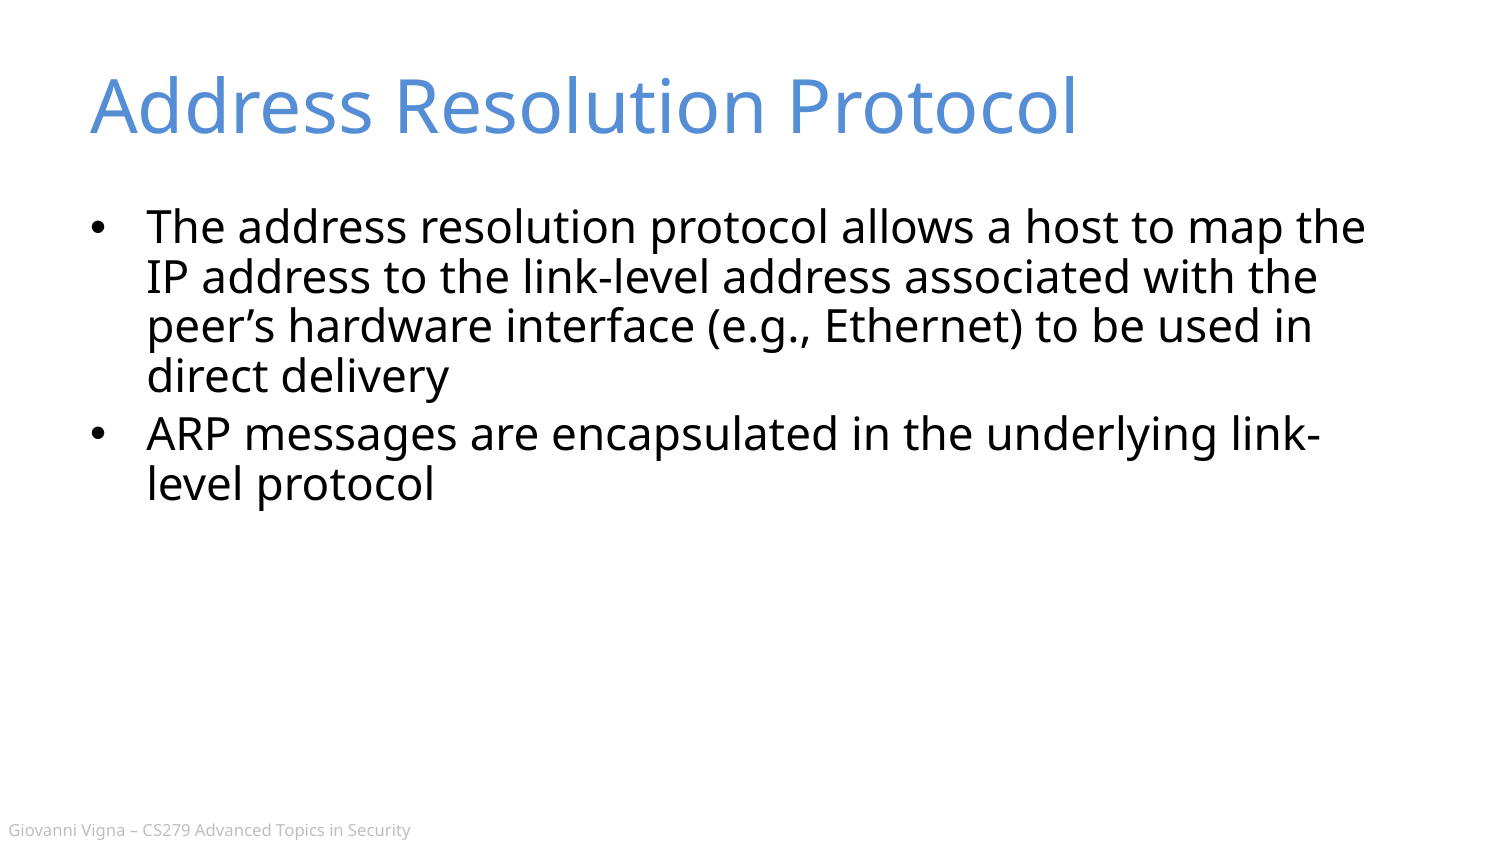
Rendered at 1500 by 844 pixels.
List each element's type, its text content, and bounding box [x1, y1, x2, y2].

list The address resolution protocol allows a host to map the IP address to the link-level address associated with the peer’s hardware interface (e.g., Ethernet) to be used in direct delivery ARP messages are encapsulated in the underlying link-level protocol [75, 196, 1425, 813]
title Address Resolution Protocol [75, 33, 1425, 175]
